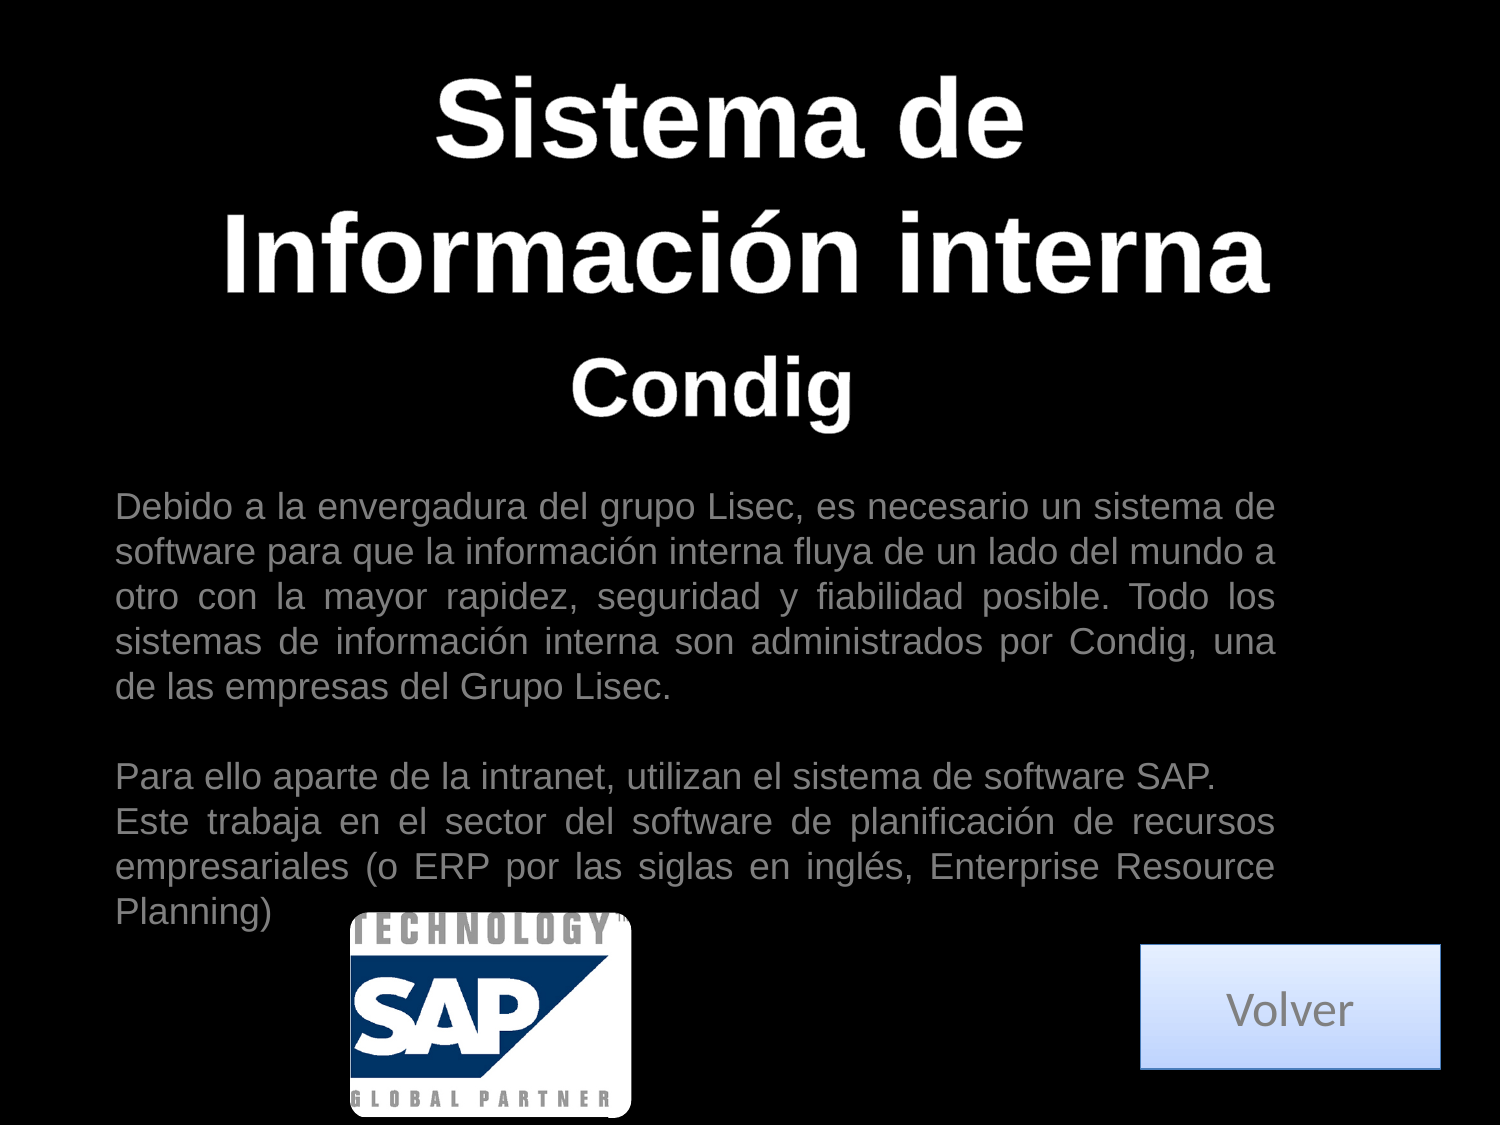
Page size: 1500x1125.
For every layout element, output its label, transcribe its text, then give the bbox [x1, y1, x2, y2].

text_box Sistema de Información interna [205, 37, 1286, 323]
text_box Debido a la envergadura del grupo Lisec, es necesario un sistema de software para que la información interna fluya de un lado del mundo a otro con la mayor rapidez, seguridad y fiabilidad posible. Todo los sistemas de información interna son administrados por Condig, una de las empresas del Grupo Lisec. Para ello aparte de la intranet, utilizan el sistema de software SAP. Este trabaja en el sector del software de planificación de recursos empresariales (o ERP por las siglas en inglés, Enterprise Resource Planning) [99, 474, 1291, 1030]
text_box Volver [1140, 944, 1441, 1070]
picture [349, 912, 632, 1119]
text_box Condig [425, 325, 1000, 440]
